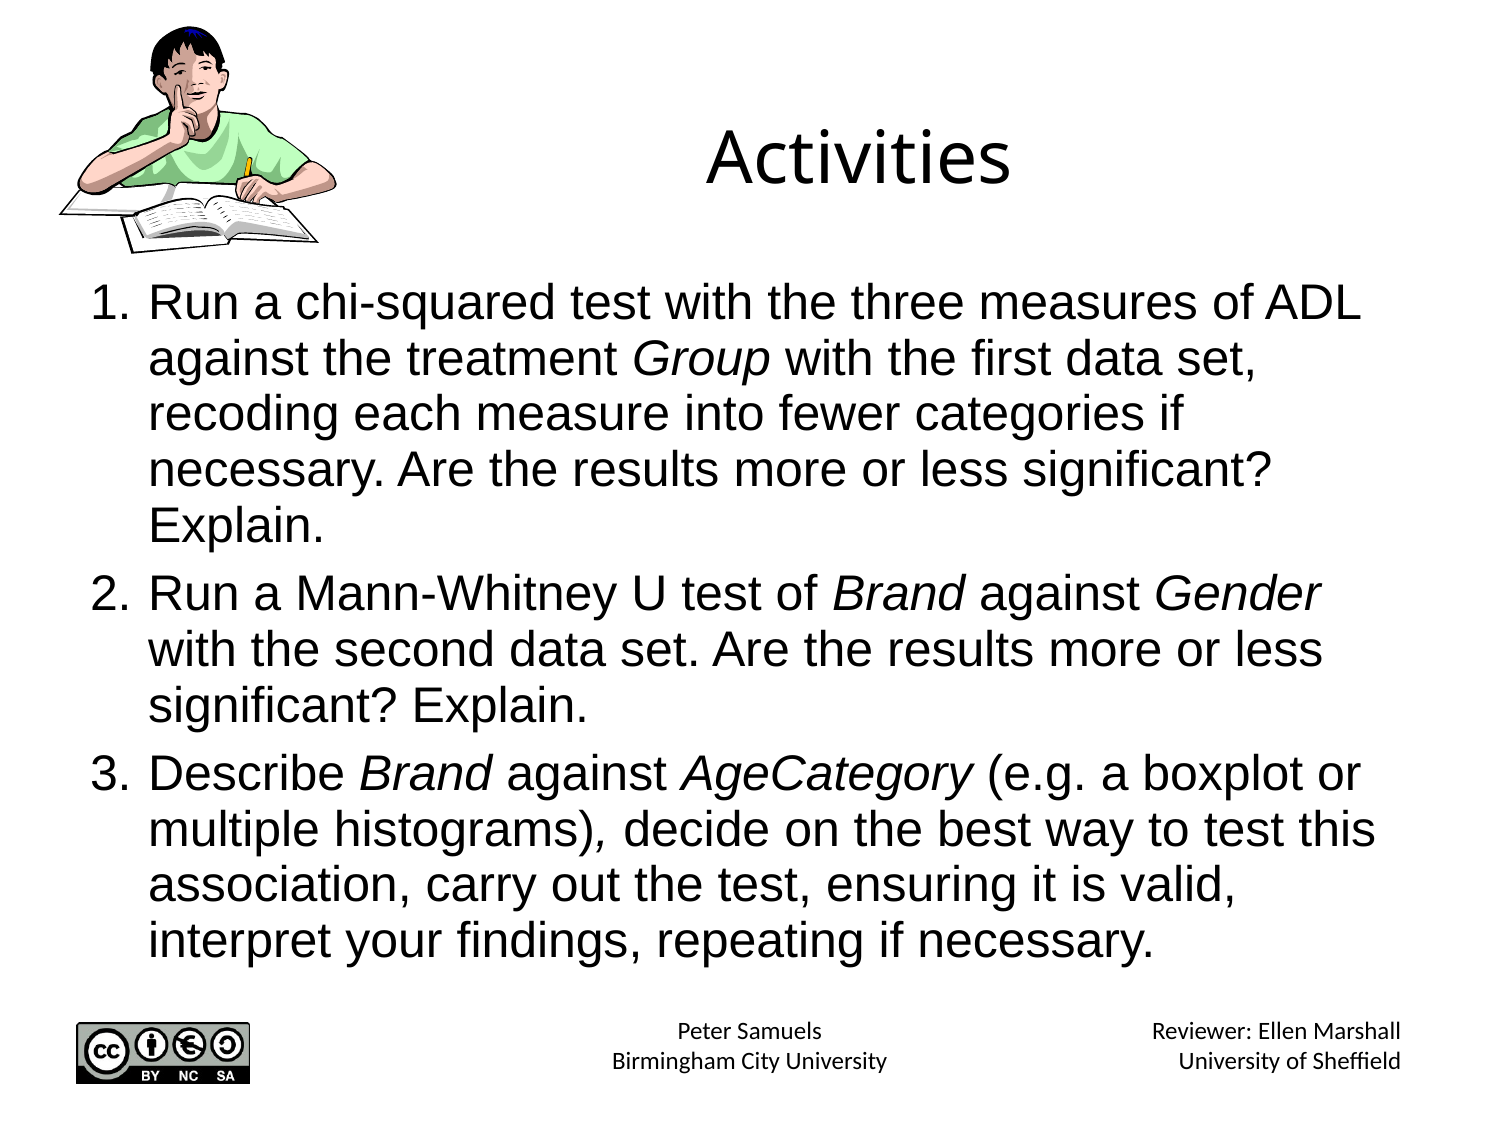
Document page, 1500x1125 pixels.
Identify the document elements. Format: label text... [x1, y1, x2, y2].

list Run a chi-squared test with the three measures of ADL against the treatment Group with the first data set, recoding each measure into fewer categories if necessary. Are the results more or less significant? Explain. Run a Mann-Whitney U test of Brand against Gender with the second data set. Are the results more or less significant? Explain. Describe Brand against AgeCategory (e.g. a boxplot or multiple histograms), decide on the best way to test this association, carry out the test, ensuring it is valid, interpret your findings, repeating if necessary. [75, 267, 1425, 988]
picture [58, 18, 346, 254]
text_box Reviewer: Ellen Marshall University of Sheffield [1038, 1007, 1417, 1083]
text_box Peter Samuels Birmingham City University [549, 1007, 951, 1083]
title Activities [350, 101, 1375, 206]
picture [76, 1022, 251, 1084]
